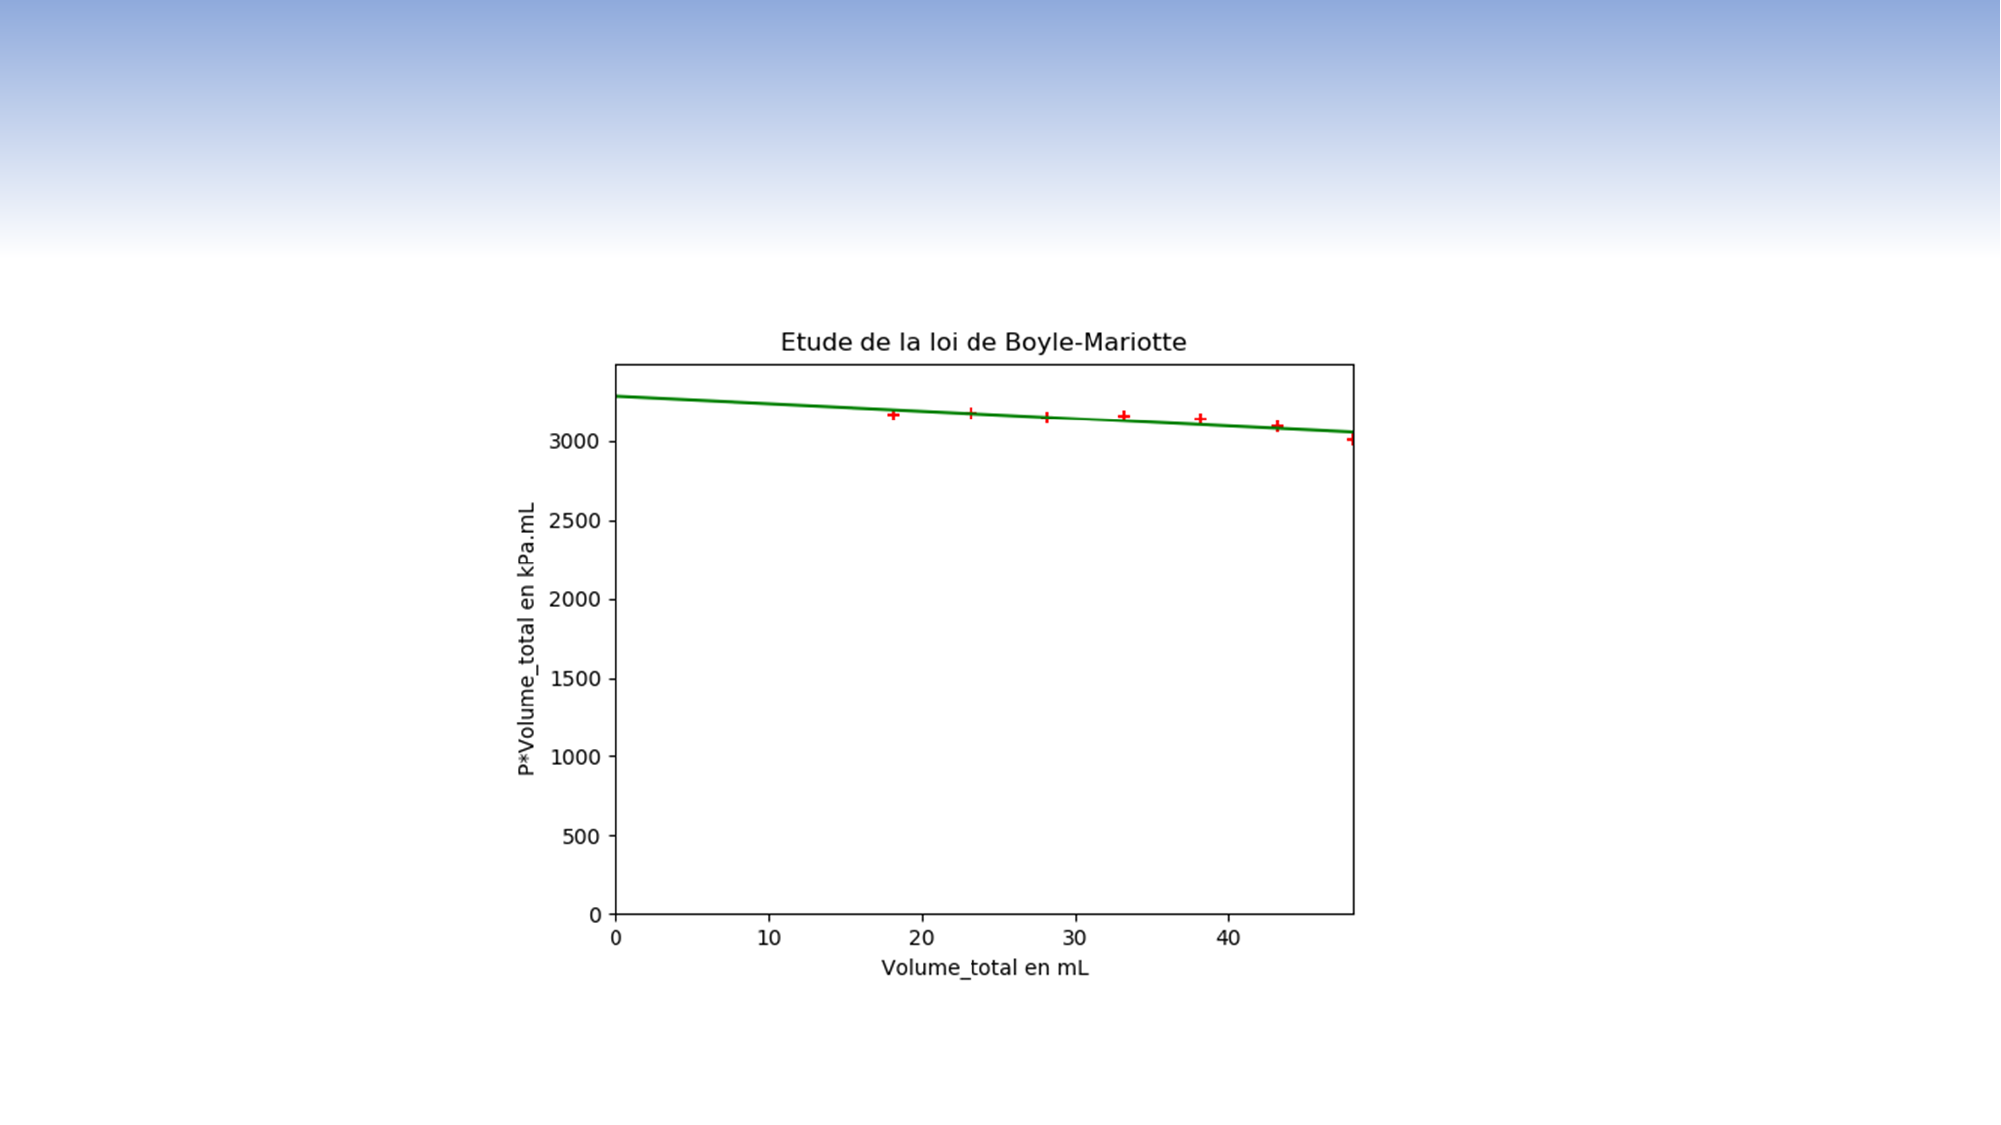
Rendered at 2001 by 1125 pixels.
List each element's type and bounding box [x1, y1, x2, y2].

list [496, 277, 1448, 992]
